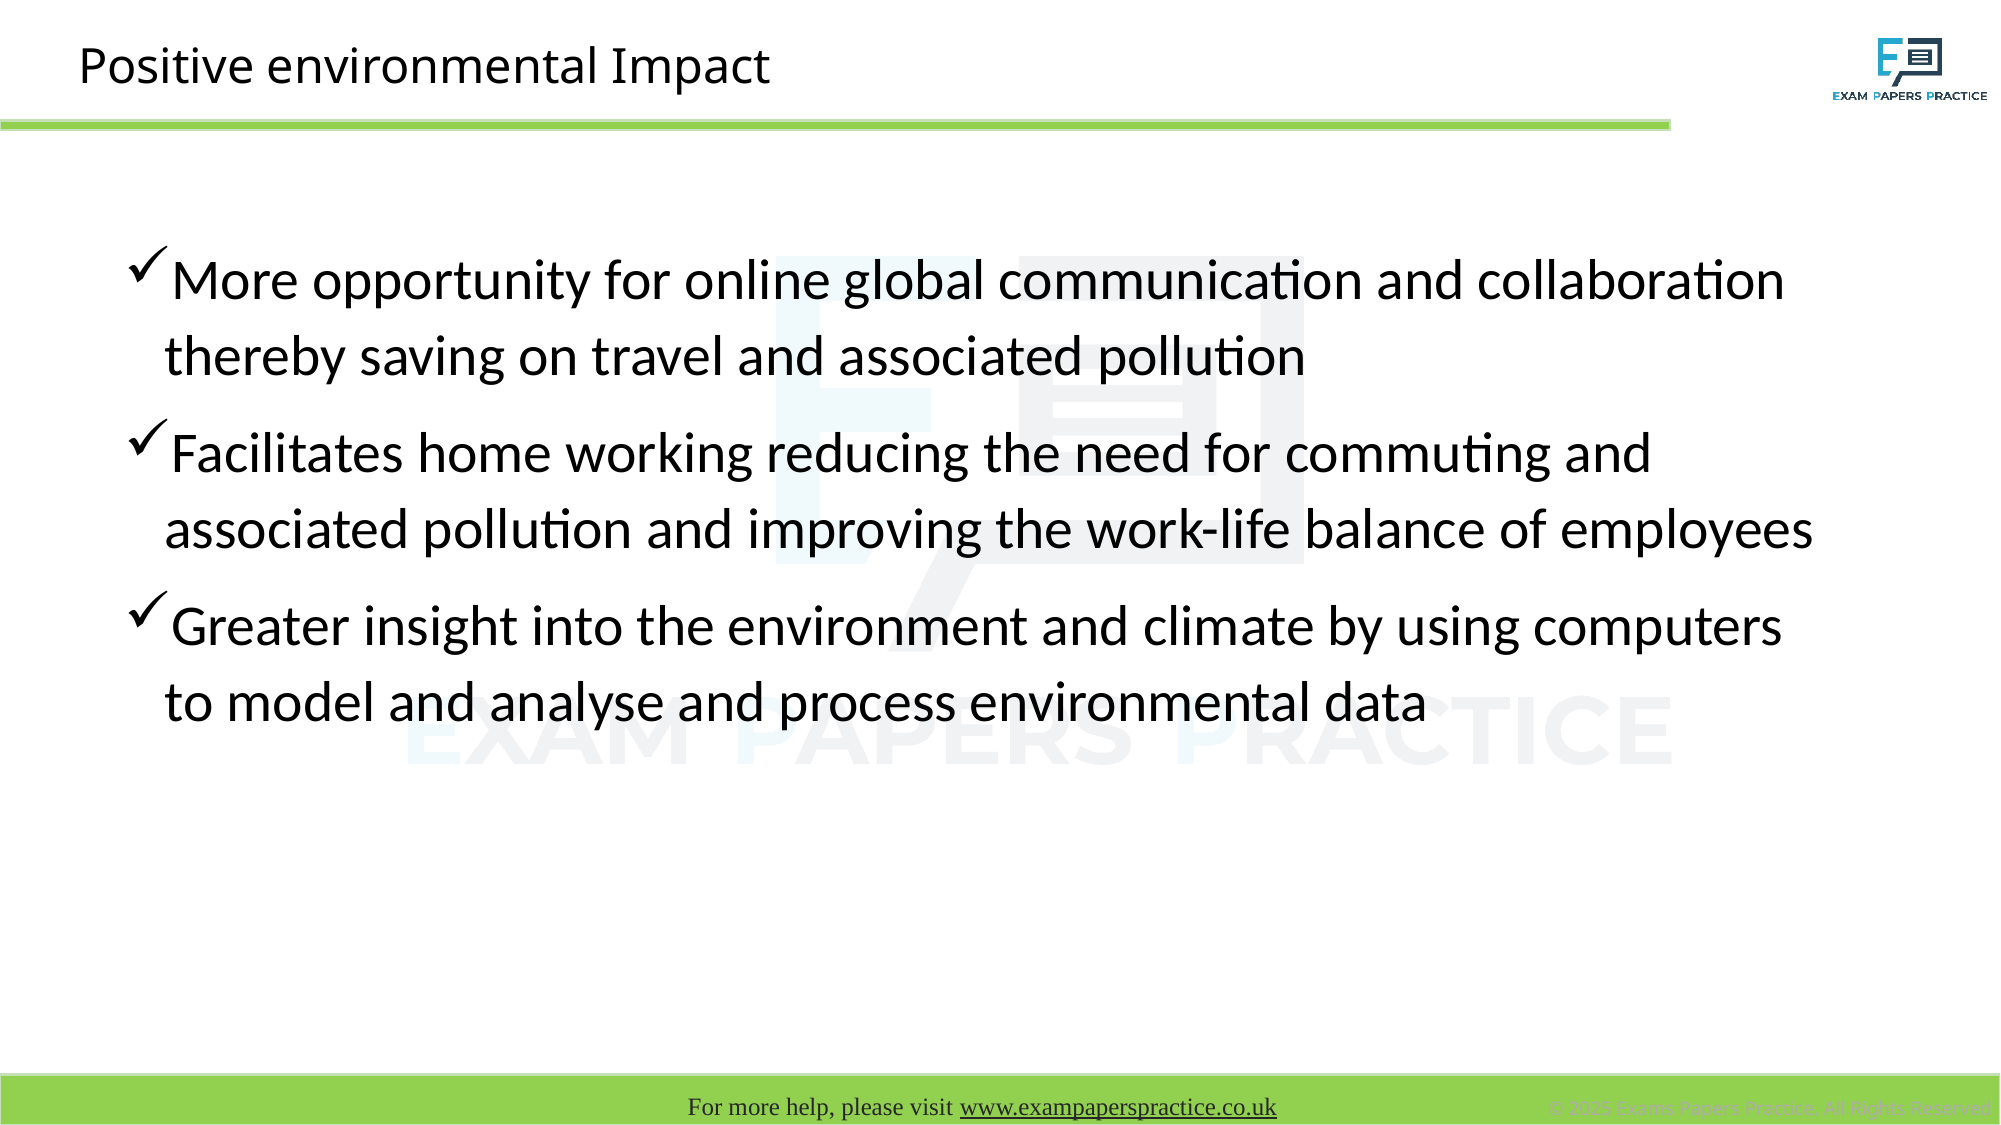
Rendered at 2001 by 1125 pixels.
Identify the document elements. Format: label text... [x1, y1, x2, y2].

list More opportunity for online global communication and collaboration thereby saving on travel and associated pollution Facilitates home working reducing the need for commuting and associated pollution and improving the work-life balance of employees Greater insight into the environment and climate by using computers to model and analyse and process environmental data [109, 227, 1835, 755]
title Positive environmental Impact [63, 34, 1789, 103]
